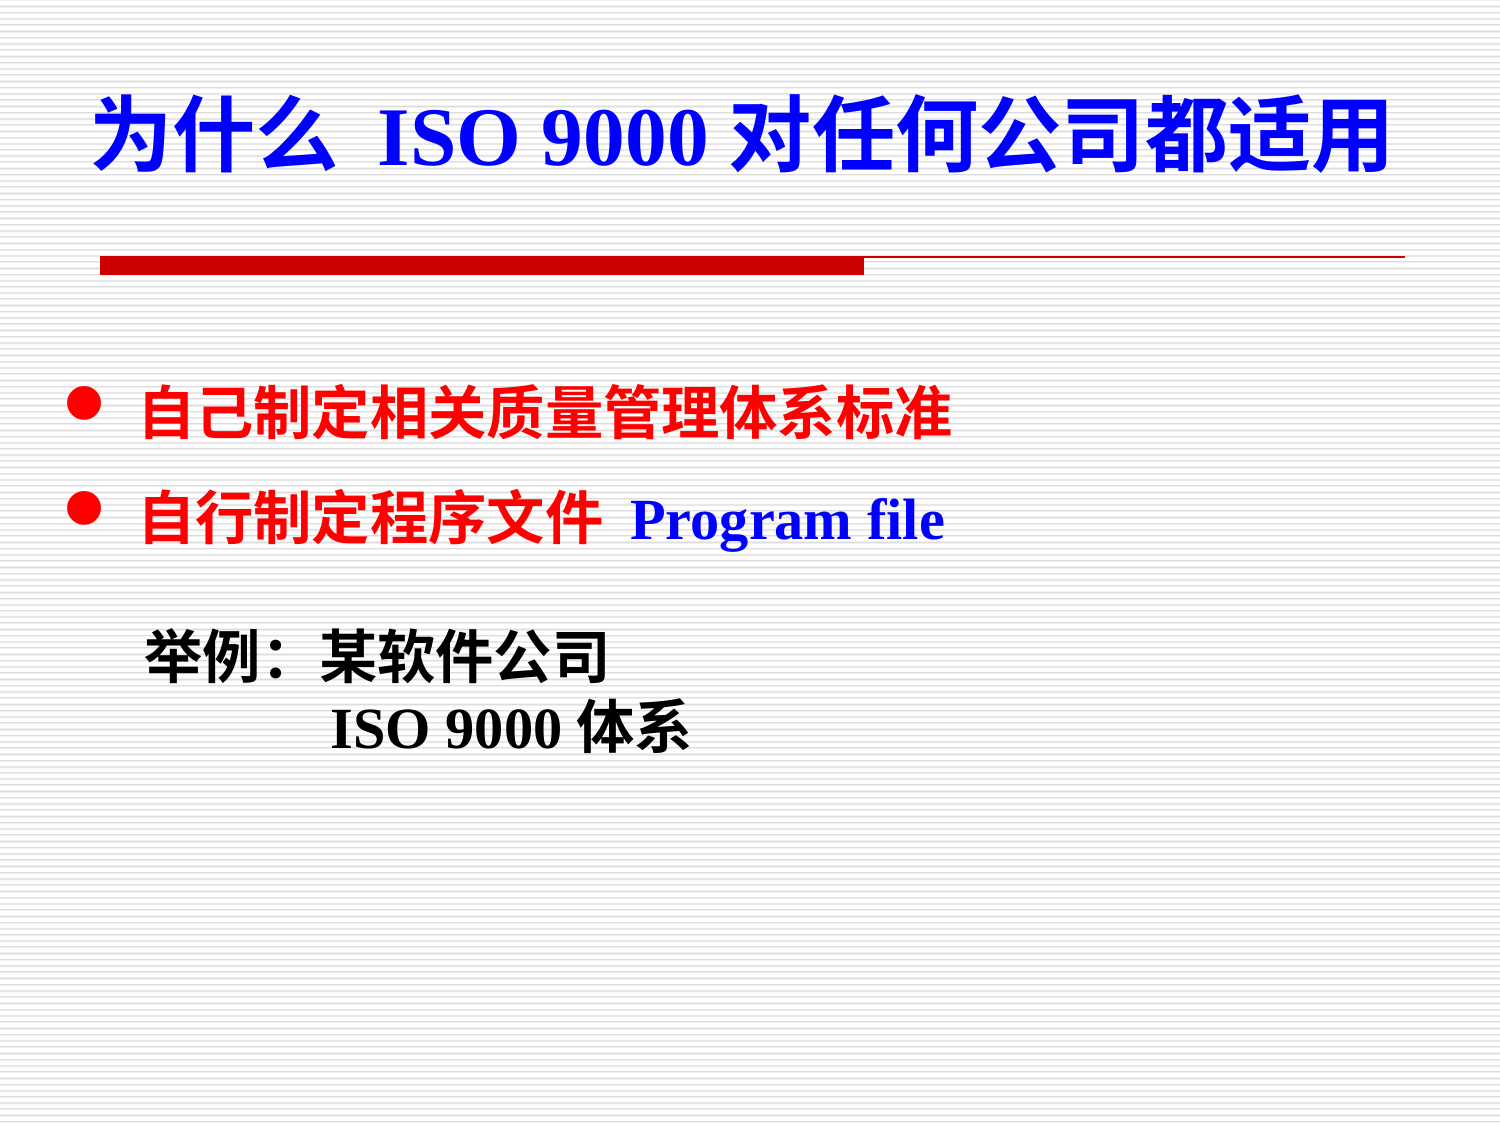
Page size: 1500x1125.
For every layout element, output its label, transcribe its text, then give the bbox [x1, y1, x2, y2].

picture [0, 0, 1500, 1125]
text_box 为什么 ISO 9000对任何公司都适用 [74, 54, 1410, 190]
text_box 自己制定相关质量管理体系标准 自行制定程序文件 Program file [47, 333, 975, 559]
text_box 举例：某软件公司 ISO 9000体系 [129, 612, 811, 768]
